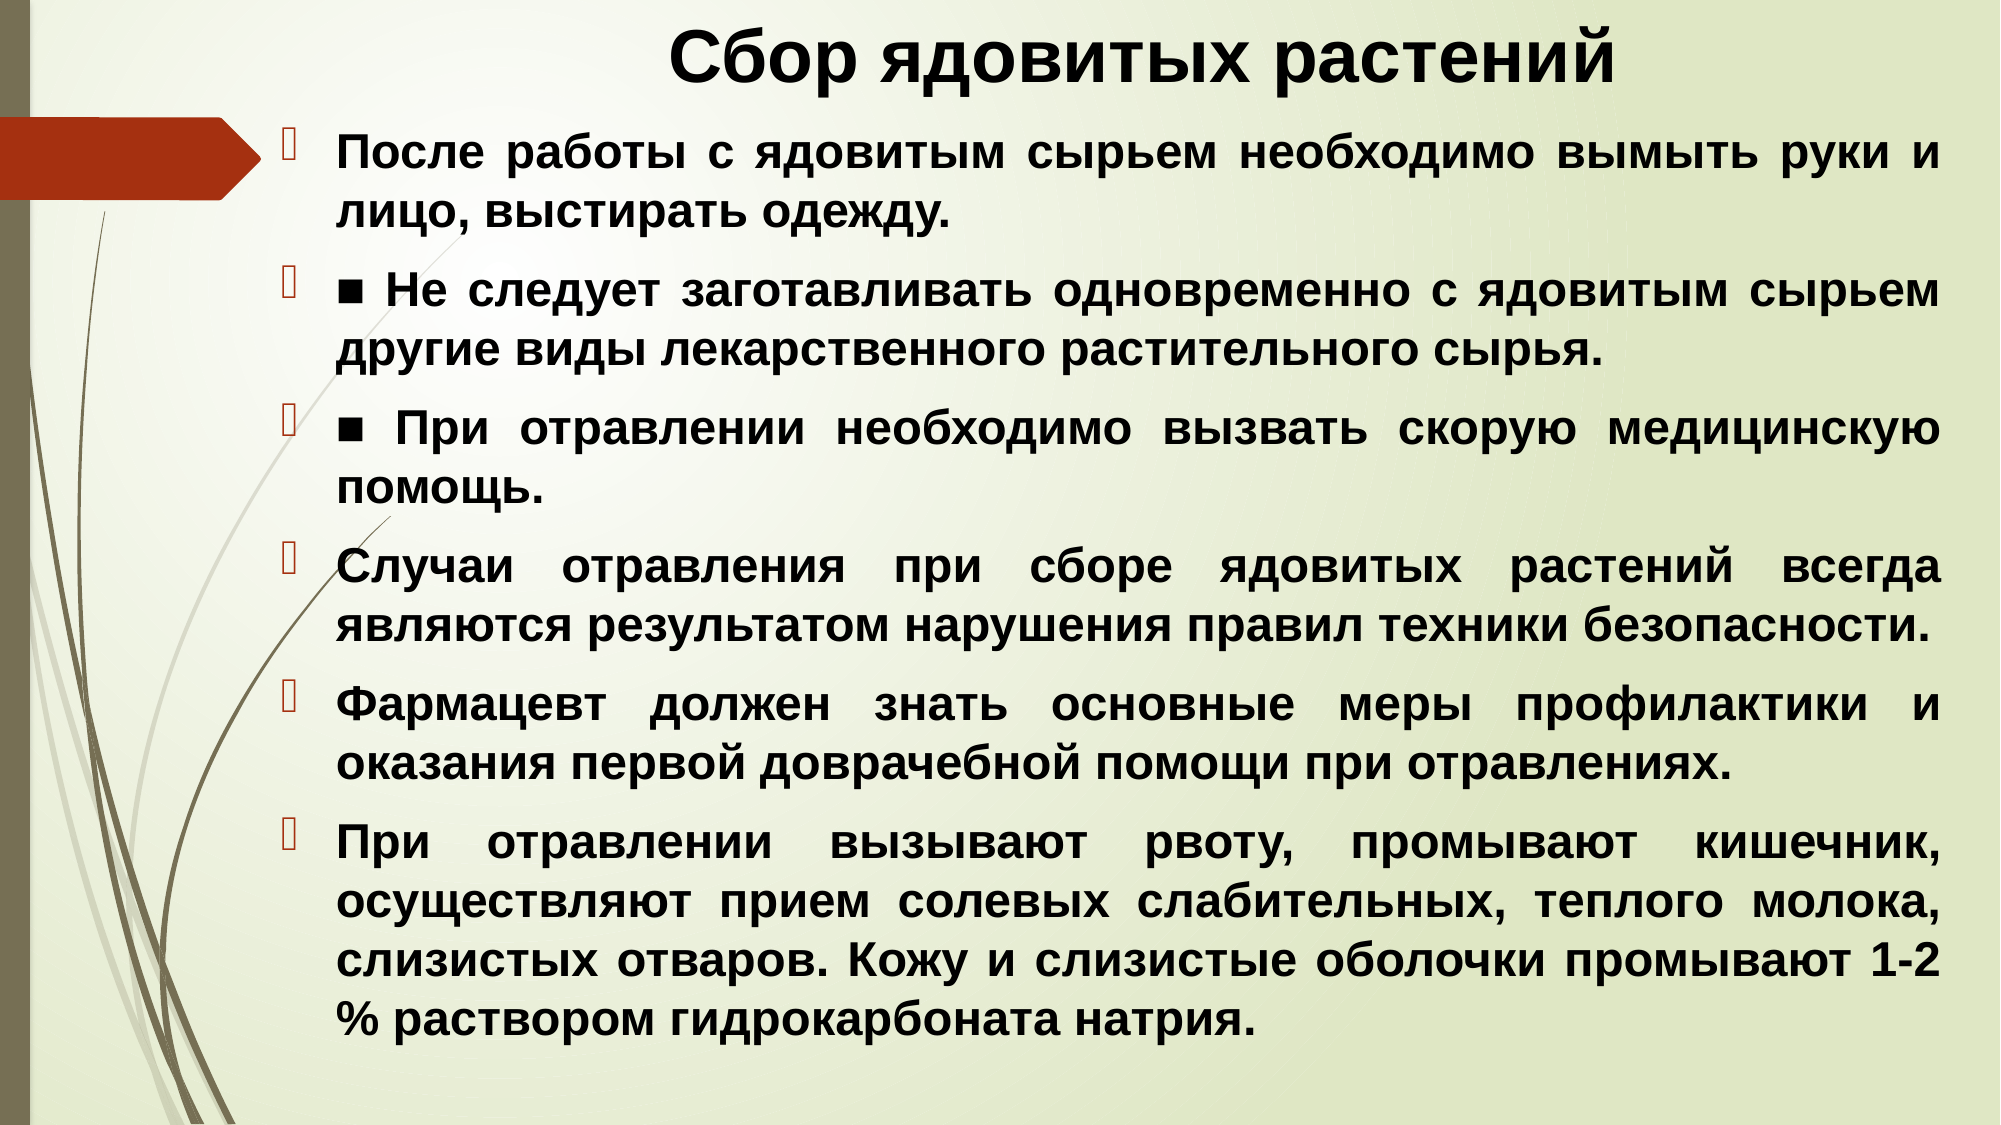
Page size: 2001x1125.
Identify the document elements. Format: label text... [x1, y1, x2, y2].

list После работы с ядовитым сырьем необходимо вымыть руки и лицо, выстирать одежду. ■ Не следует заготавливать одновременно с ядовитым сырьем другие виды лекарственного растительного сырья. ■ При отравлении необходимо вызвать скорую медицинскую помощь. Случаи отравления при сборе ядовитых растений всегда являются результатом нарушения правил техники безопасности. Фармацевт должен знать основные меры профилактики и оказания первой доврачебной помощи при отравлениях. При отравлении вызывают рвоту, промывают кишечник, осуществляют прием солевых слабительных, теплого молока, слизистых отваров. Кожу и слизистые оболочки промывают 1-2 % раствором гидрокарбоната натрия. [265, 112, 1958, 1077]
title Сбор ядовитых растений [286, 0, 1979, 192]
